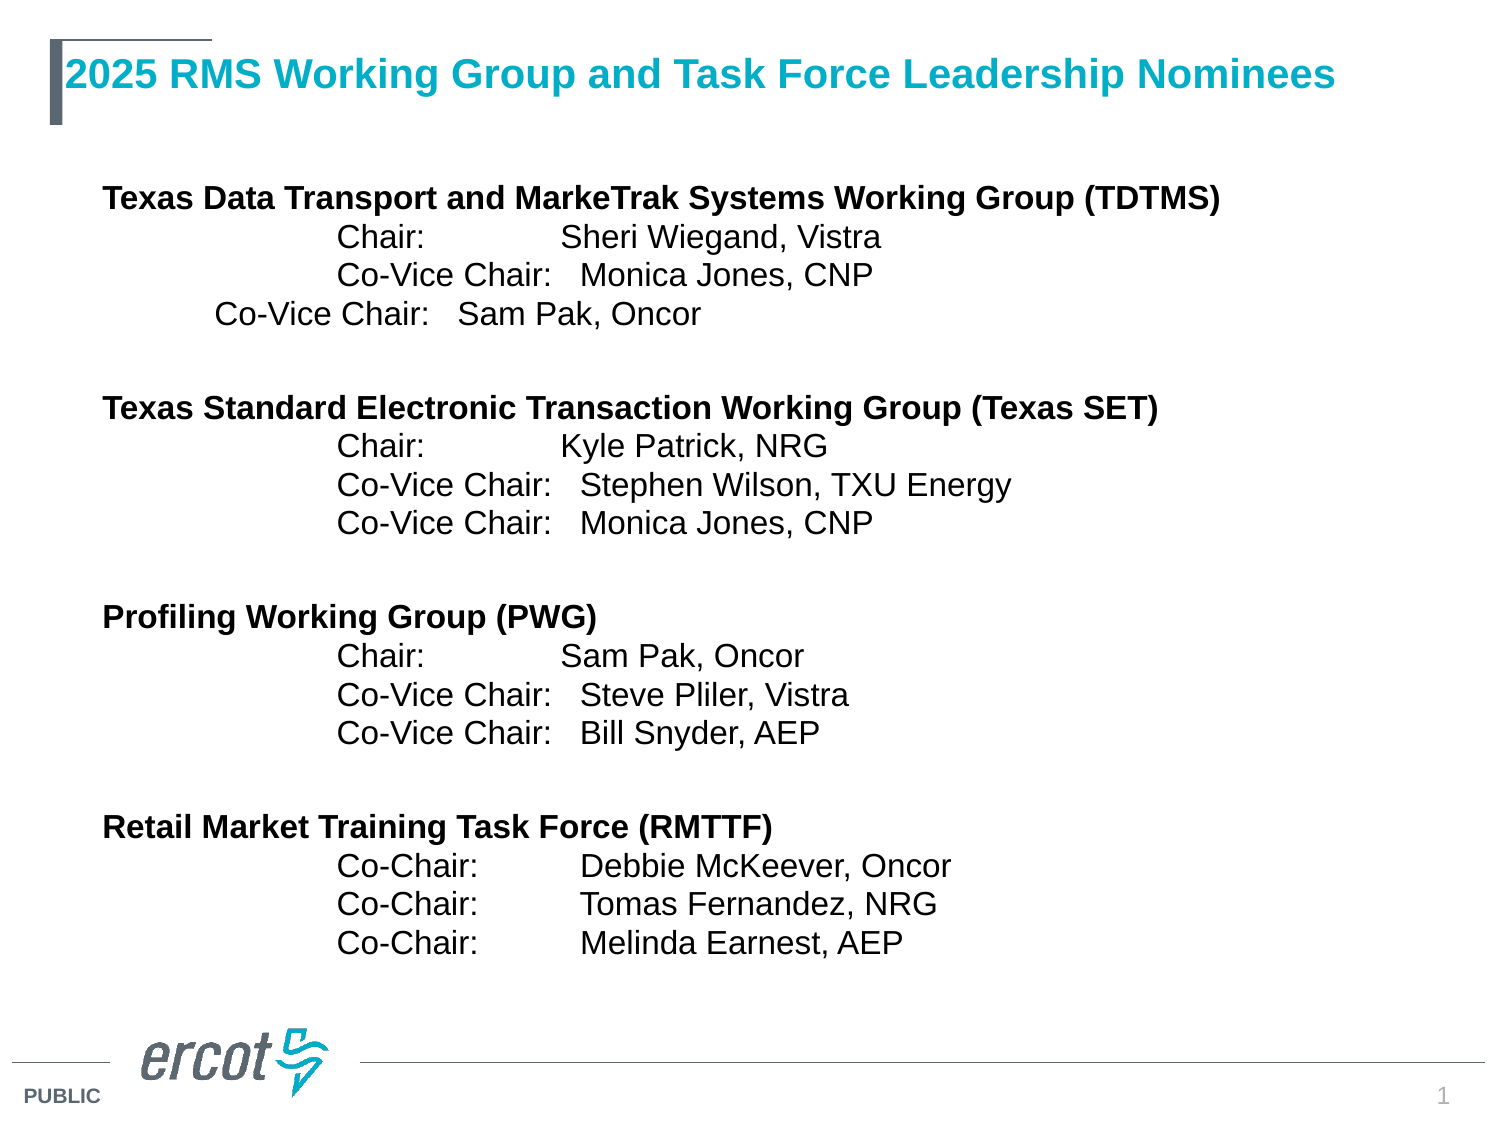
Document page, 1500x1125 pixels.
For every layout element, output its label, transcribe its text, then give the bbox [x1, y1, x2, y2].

title 2025 RMS Working Group and Task Force Leadership Nominees [50, 39, 1450, 125]
list Texas Data Transport and MarkeTrak Systems Working Group (TDTMS) Chair: Sheri Wiegand, Vistra Co-Vice Chair: Monica Jones, CNP Co-Vice Chair: Sam Pak, Oncor Texas Standard Electronic Transaction Working Group (Texas SET) Chair: Kyle Patrick, NRG Co-Vice Chair: Stephen Wilson, TXU Energy Co-Vice Chair: Monica Jones, CNP Profiling Working Group (PWG) Chair: Sam Pak, Oncor Co-Vice Chair: Steve Pliler, Vistra Co-Vice Chair: Bill Snyder, AEP Retail Market Training Task Force (RMTTF) Co-Chair: Debbie McKeever, Oncor Co-Chair: Tomas Fernandez, NRG Co-Chair: Melinda Earnest, AEP [50, 149, 1450, 1038]
picture [137, 1038, 332, 1100]
slide_number 1 [1400, 1076, 1488, 1113]
